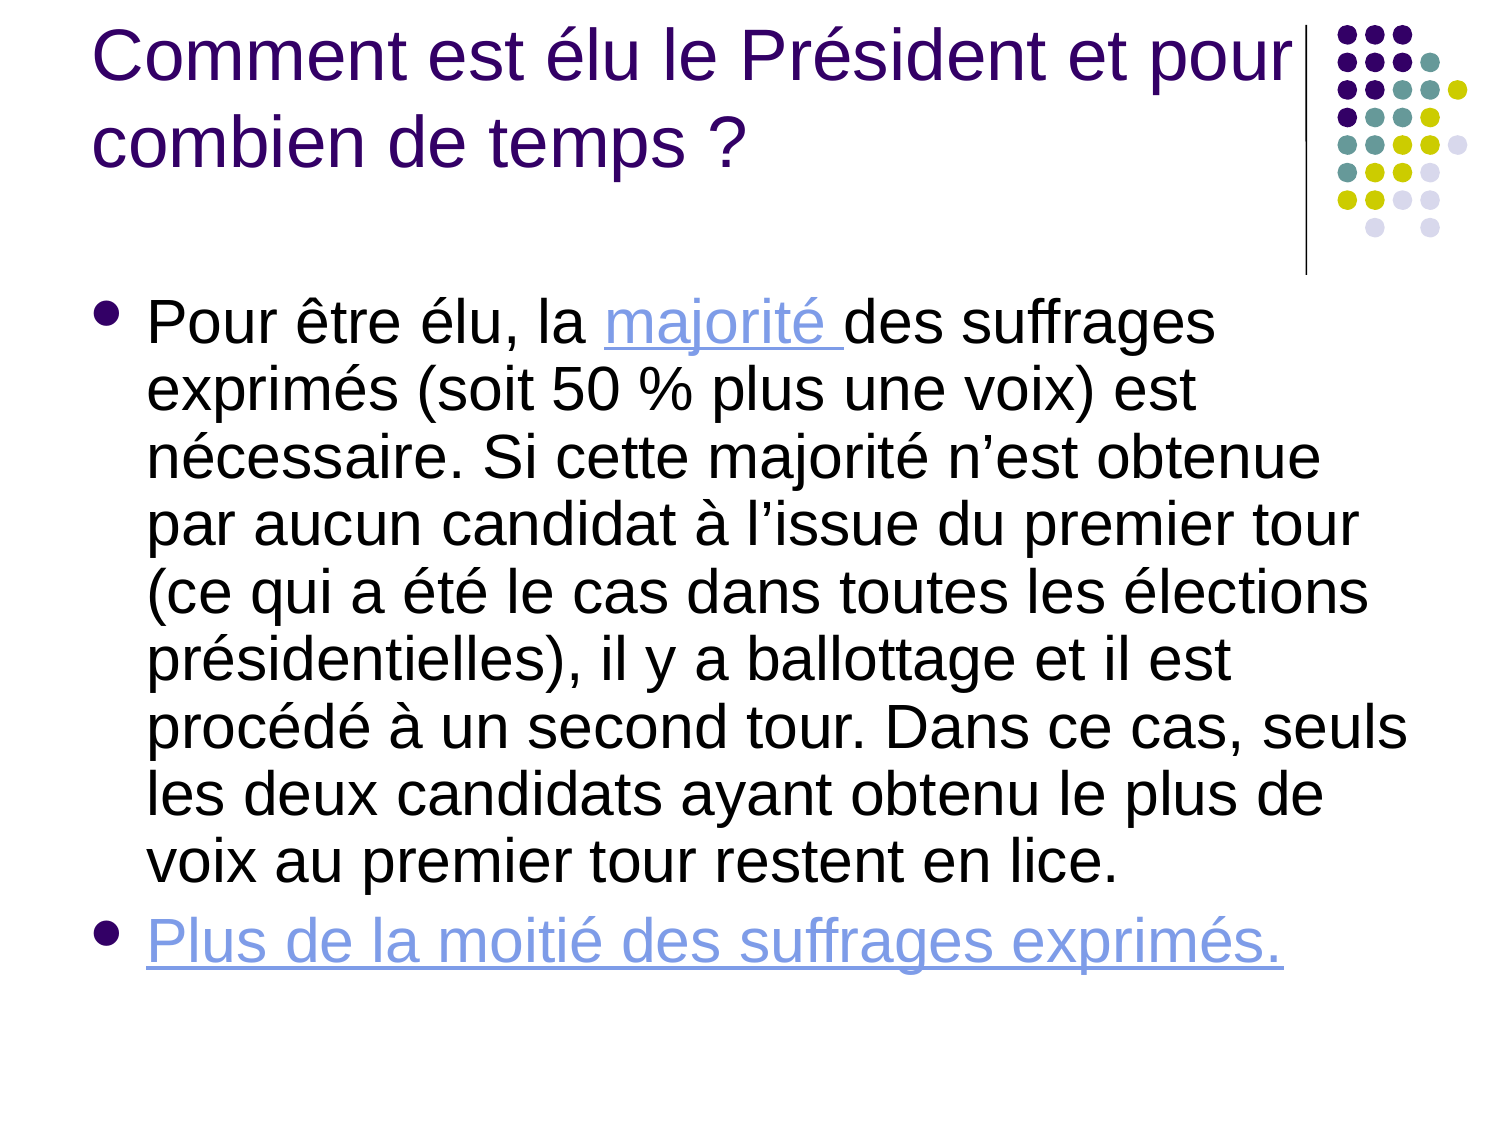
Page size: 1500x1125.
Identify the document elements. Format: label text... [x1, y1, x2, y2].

title Comment est élu le Président et pour combien de temps ? [76, 89, 1428, 278]
list Pour être élu, la majorité des suffrages exprimés (soit 50 % plus une voix) est nécessaire. Si cette majorité n’est obtenue par aucun candidat à l’issue du premier tour (ce qui a été le cas dans toutes les élections présidentielles), il y a ballottage et il est procédé à un second tour. Dans ce cas, seuls les deux candidats ayant obtenu le plus de voix au premier tour restent en lice. Plus de la moitié des suffrages exprimés. [74, 281, 1426, 1006]
